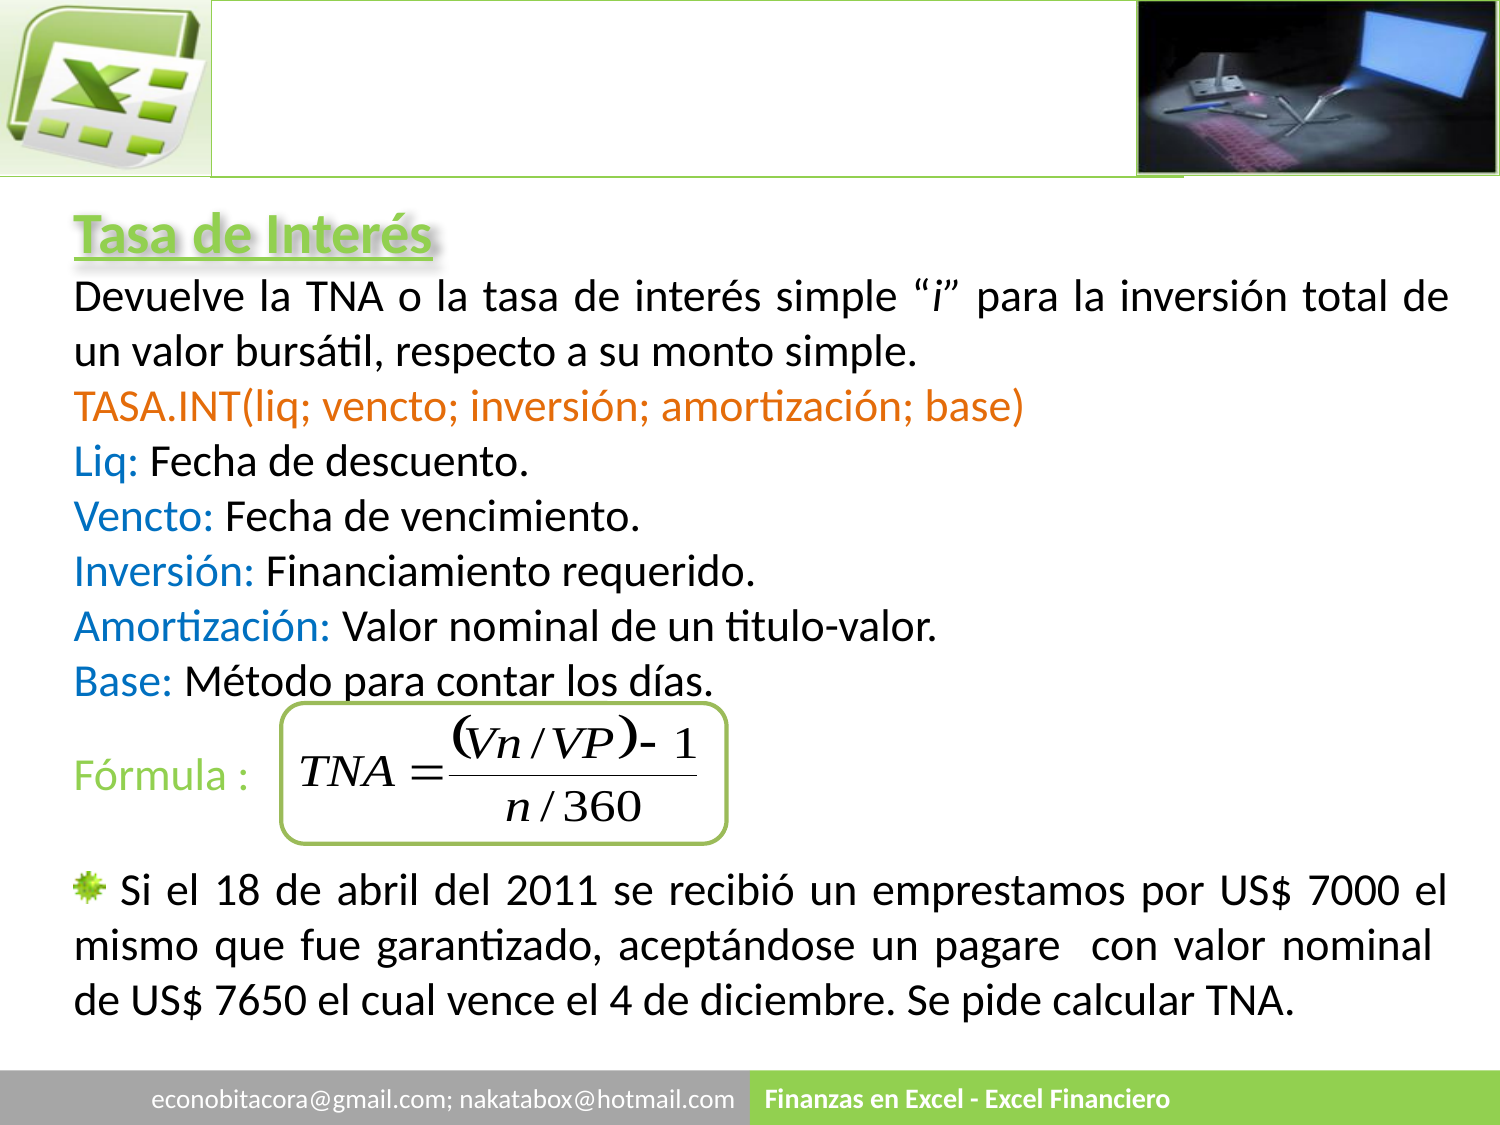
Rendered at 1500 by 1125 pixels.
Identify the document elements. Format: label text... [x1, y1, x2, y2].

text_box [292, 714, 710, 833]
picture [1136, 0, 1500, 177]
text_box [279, 700, 729, 846]
text_box [212, 0, 1134, 178]
text_box Finanzas en Excel - Excel Financiero [749, 1070, 1500, 1125]
picture [0, 0, 212, 177]
subtitle Tasa de Interés [58, 187, 633, 257]
picture [73, 871, 106, 904]
text_box econobitacora@gmail.com; nakatabox@hotmail.com [0, 1070, 749, 1125]
text_box Devuelve la TNA o la tasa de interés simple “i” para la inversión total de un valor bursátil, respecto a su monto simple. TASA.INT(liq; vencto; inversión; amortización; base) Liq: Fecha de descuento. Vencto: Fecha de vencimiento. Inversión: Financiamiento requerido. Amortización: Valor nominal de un titulo-valor. Base: Método para contar los días. Fórmula : Si el 18 de abril del 2011 se recibió un emprestamos por US$ 7000 el mismo que fue garantizado, aceptándose un pagare con valor nominal de US$ 7650 el cual vence el 4 de diciembre. Se pide calcular TNA. [58, 257, 1465, 1055]
